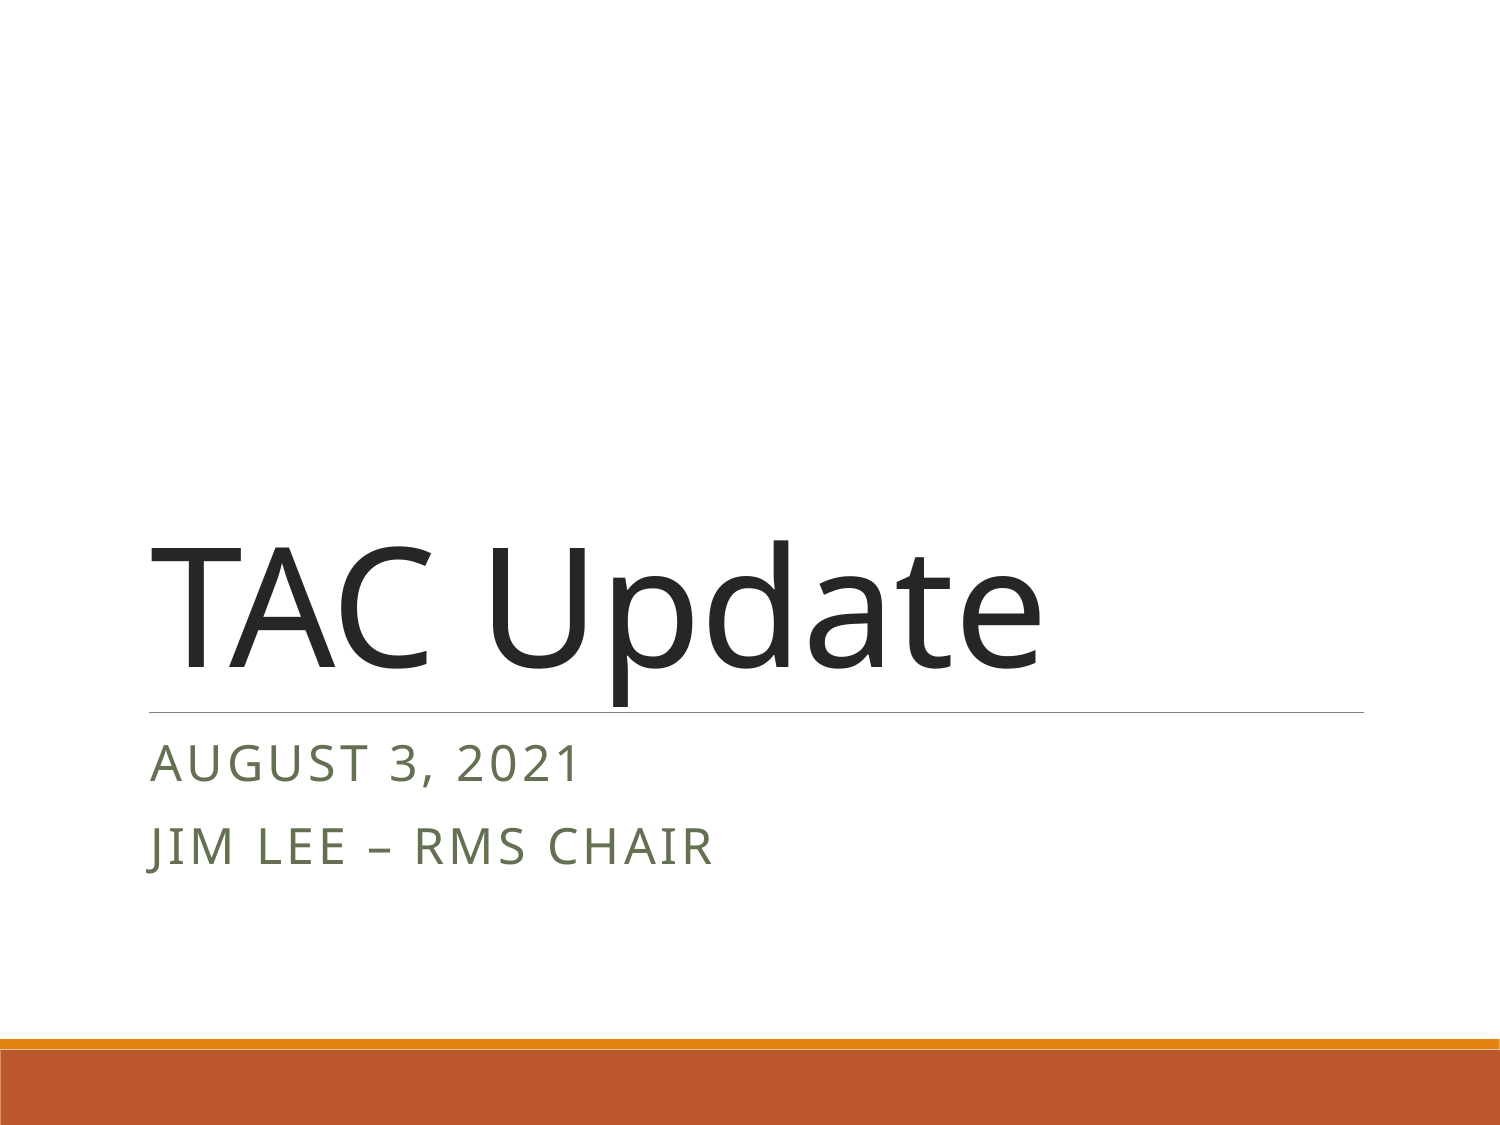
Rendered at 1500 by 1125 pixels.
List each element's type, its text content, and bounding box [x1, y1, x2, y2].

title TAC Update [135, 124, 1373, 710]
subtitle August 3, 2021 Jim Lee – rms chair [135, 730, 1373, 919]
